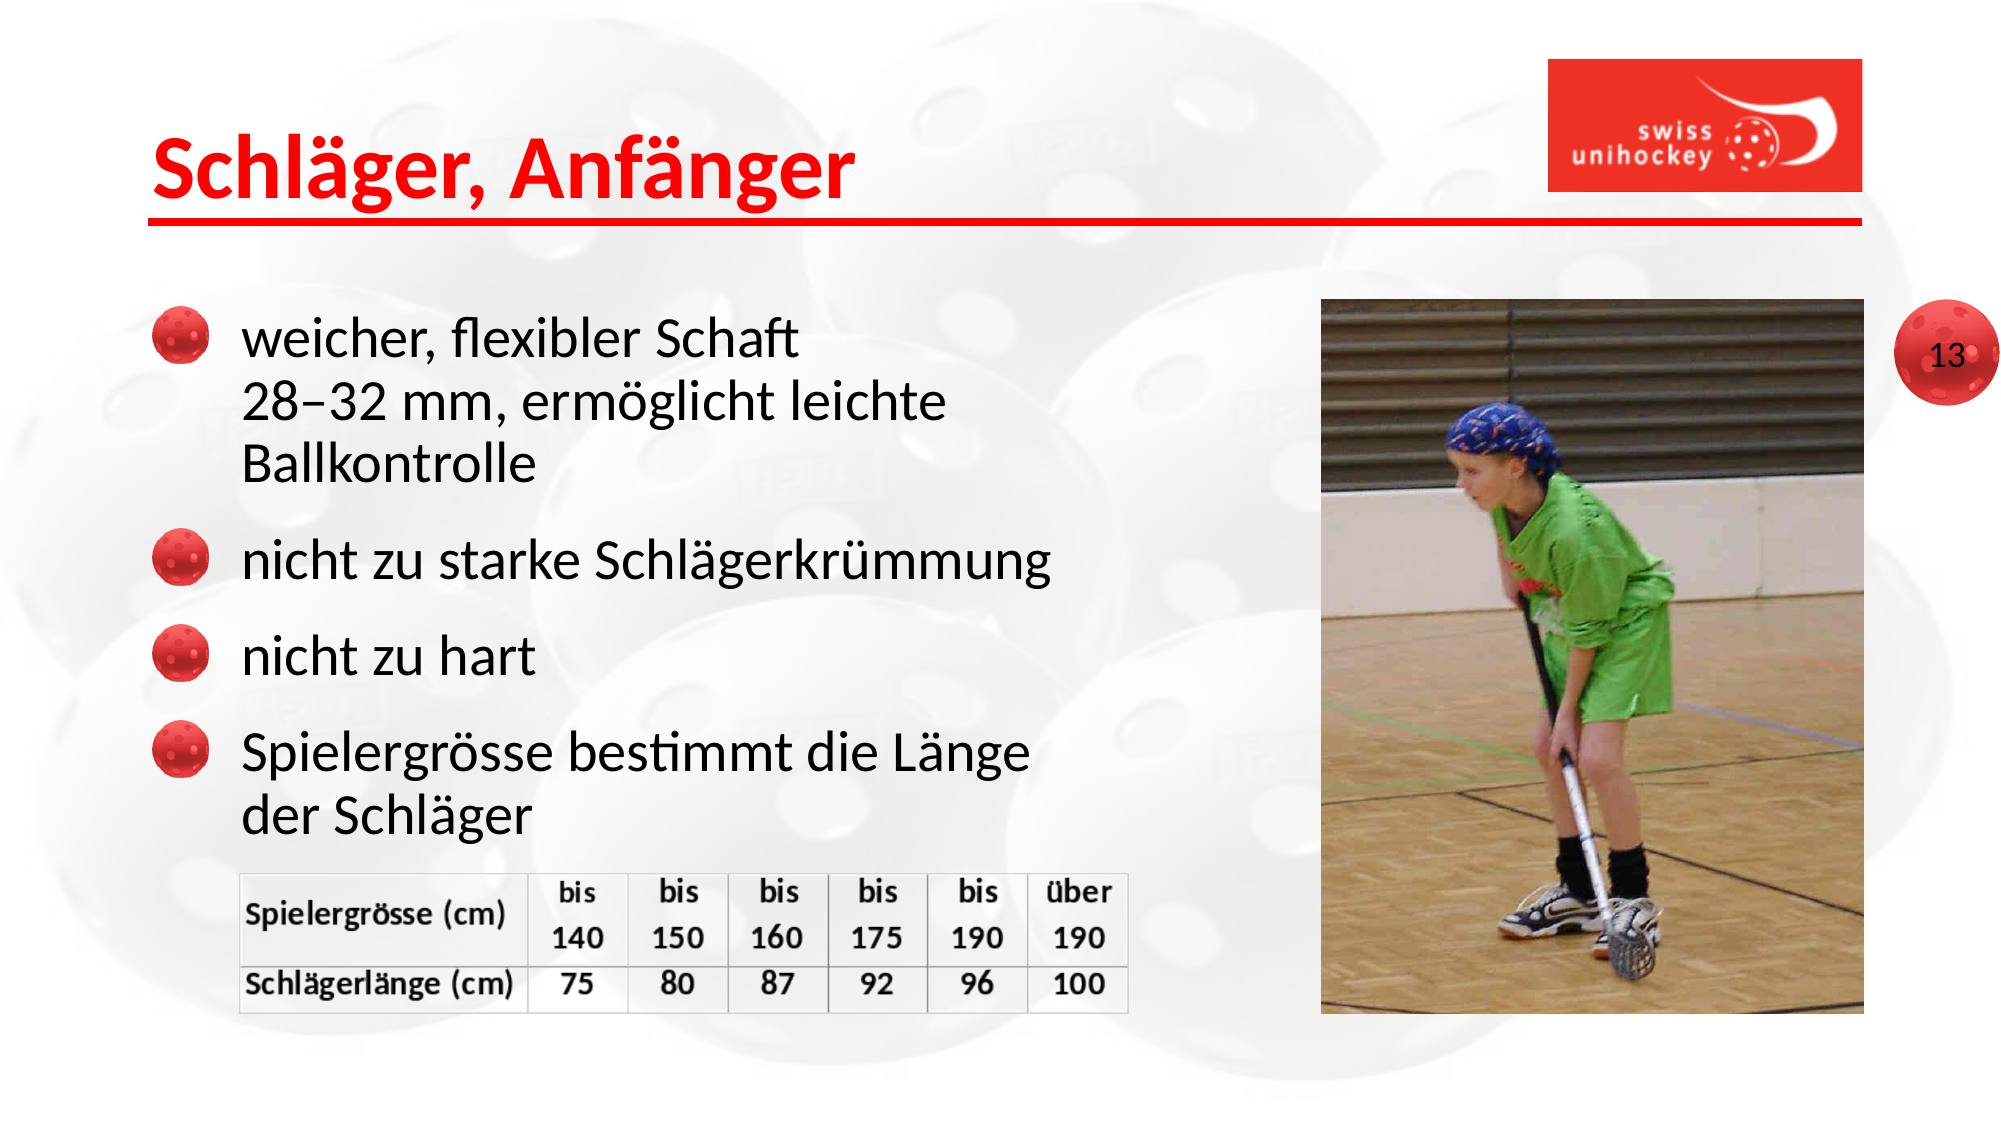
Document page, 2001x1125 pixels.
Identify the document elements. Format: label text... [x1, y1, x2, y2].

picture [152, 306, 209, 364]
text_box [1321, 299, 1863, 1014]
title Schläger, Anfänger [137, 59, 1863, 278]
picture [152, 528, 209, 586]
slide_number 13 [1894, 299, 2000, 406]
picture [239, 873, 1129, 1014]
picture [152, 624, 209, 682]
picture [152, 720, 209, 778]
list weicher, flexibler Schaft 28–32 mm, ermöglicht leichte Ballkontrolle nicht zu starke Schlägerkrümmung nicht zu hart Spielergrösse bestimmt die Länge der Schläger [137, 299, 1129, 1014]
